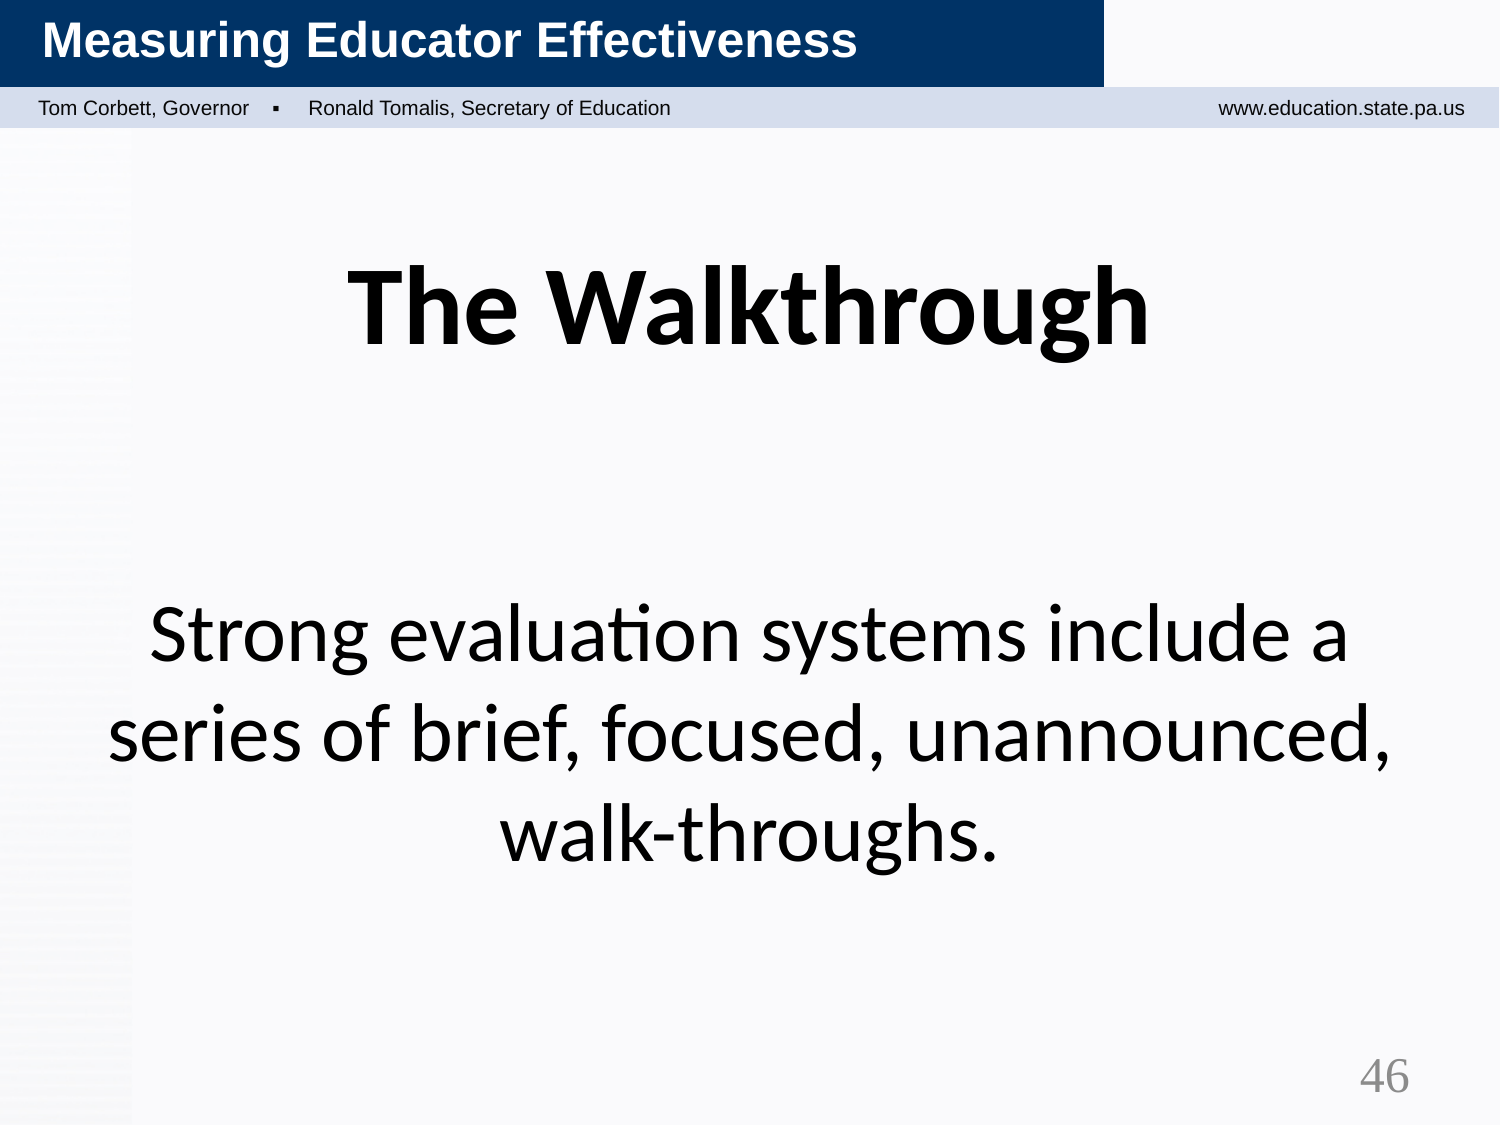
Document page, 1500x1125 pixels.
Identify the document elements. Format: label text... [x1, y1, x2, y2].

list Strong evaluation systems include a series of brief, focused, unannounced, walk-throughs. [37, 287, 1450, 1038]
title The Walkthrough [75, 205, 1425, 394]
picture [0, 0, 1500, 1125]
slide_number 46 [1074, 1042, 1425, 1103]
